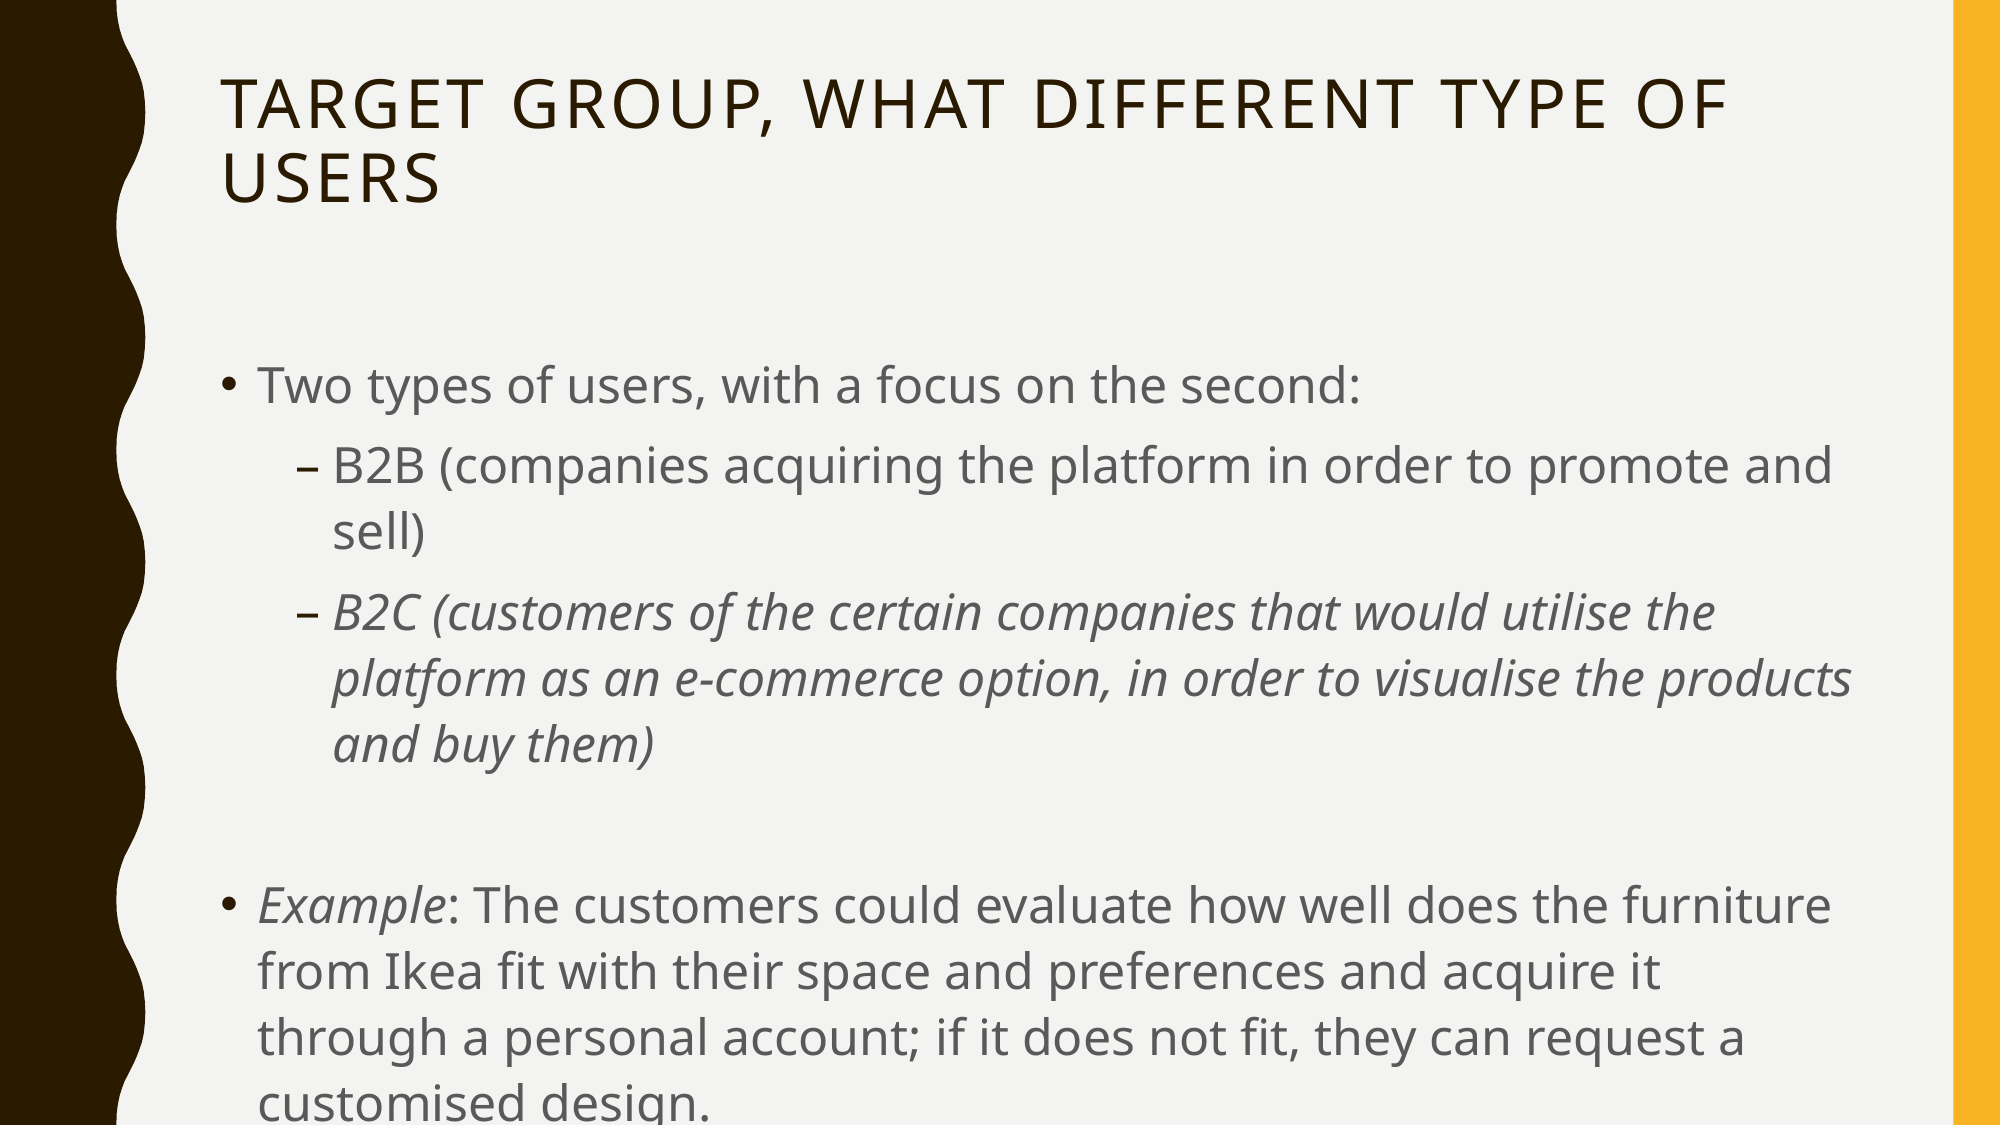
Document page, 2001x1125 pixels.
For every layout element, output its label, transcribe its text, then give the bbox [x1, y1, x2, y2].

list Two types of users, with a focus on the second: B2B (companies acquiring the platform in order to promote and sell) B2C (customers of the certain companies that would utilise the platform as an e-commerce option, in order to visualise the products and buy them) Example: The customers could evaluate how well does the furniture from Ikea fit with their space and preferences and acquire it through a personal account; if it does not fit, they can request a customised design. [205, 339, 1875, 1046]
title Target group, what different type of users [205, 62, 1875, 308]
